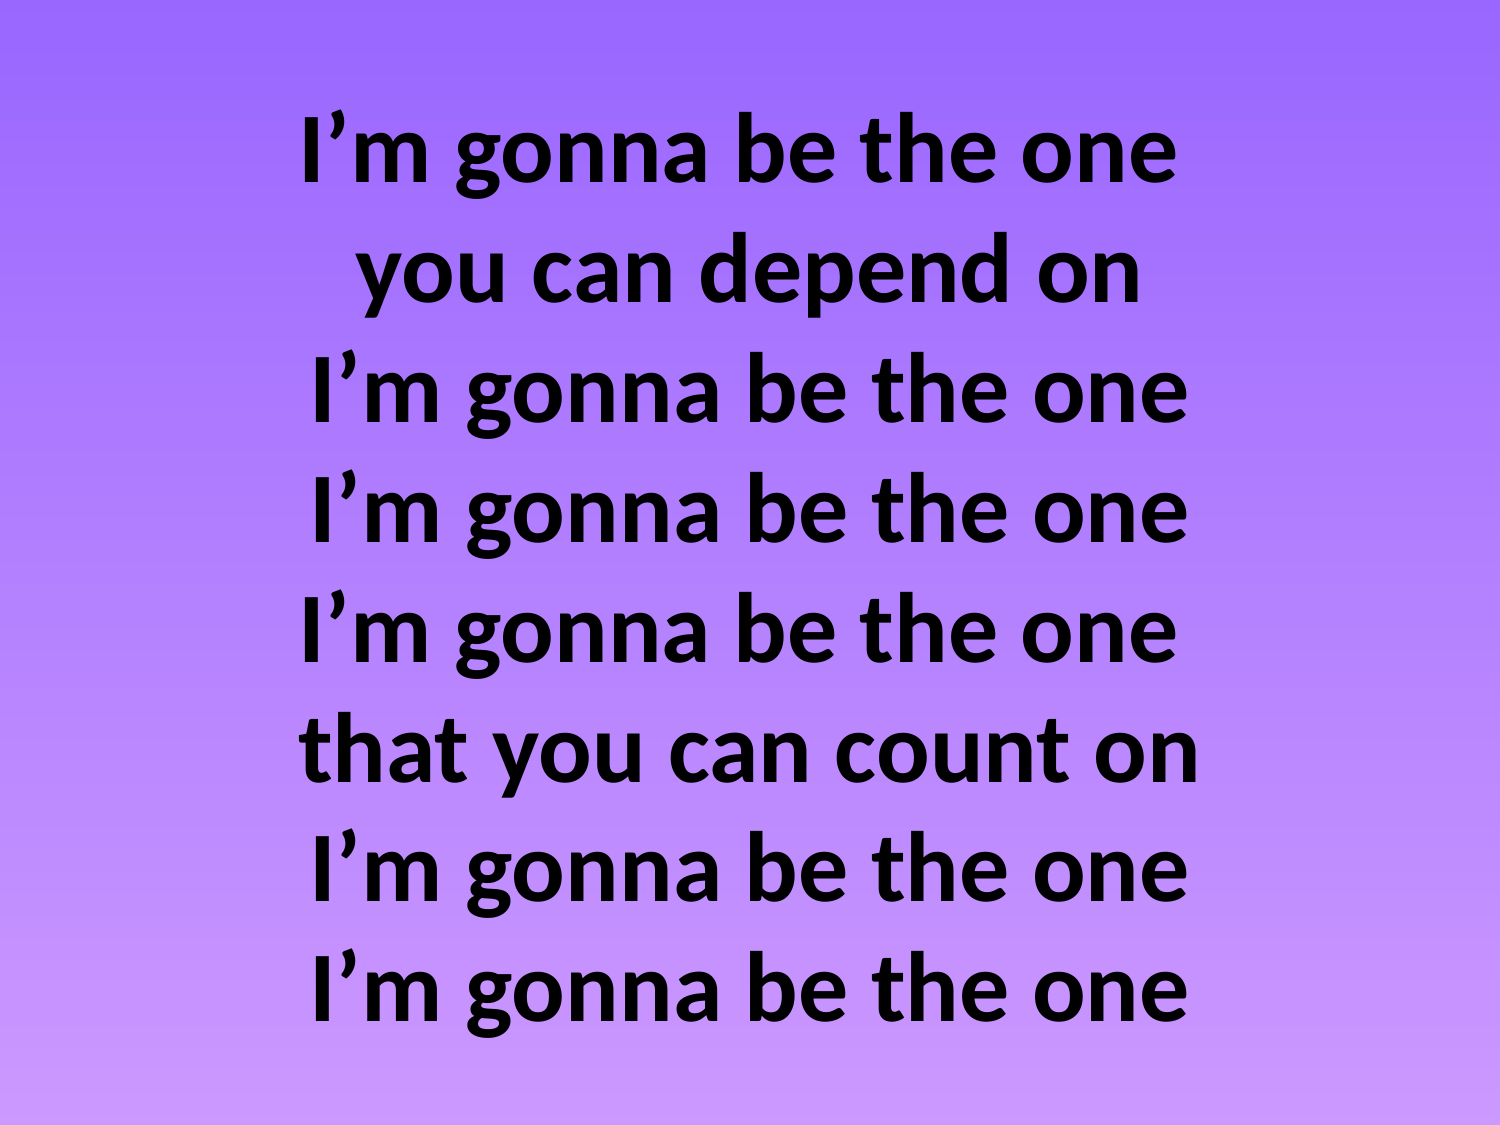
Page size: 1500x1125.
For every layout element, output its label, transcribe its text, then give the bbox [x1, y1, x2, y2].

text_box Iʼm gonna be the one you can depend on Iʼm gonna be the one Iʼm gonna be the one Iʼm gonna be the one that you can count on Iʼm gonna be the one Iʼm gonna be the one [74, 74, 1425, 1050]
